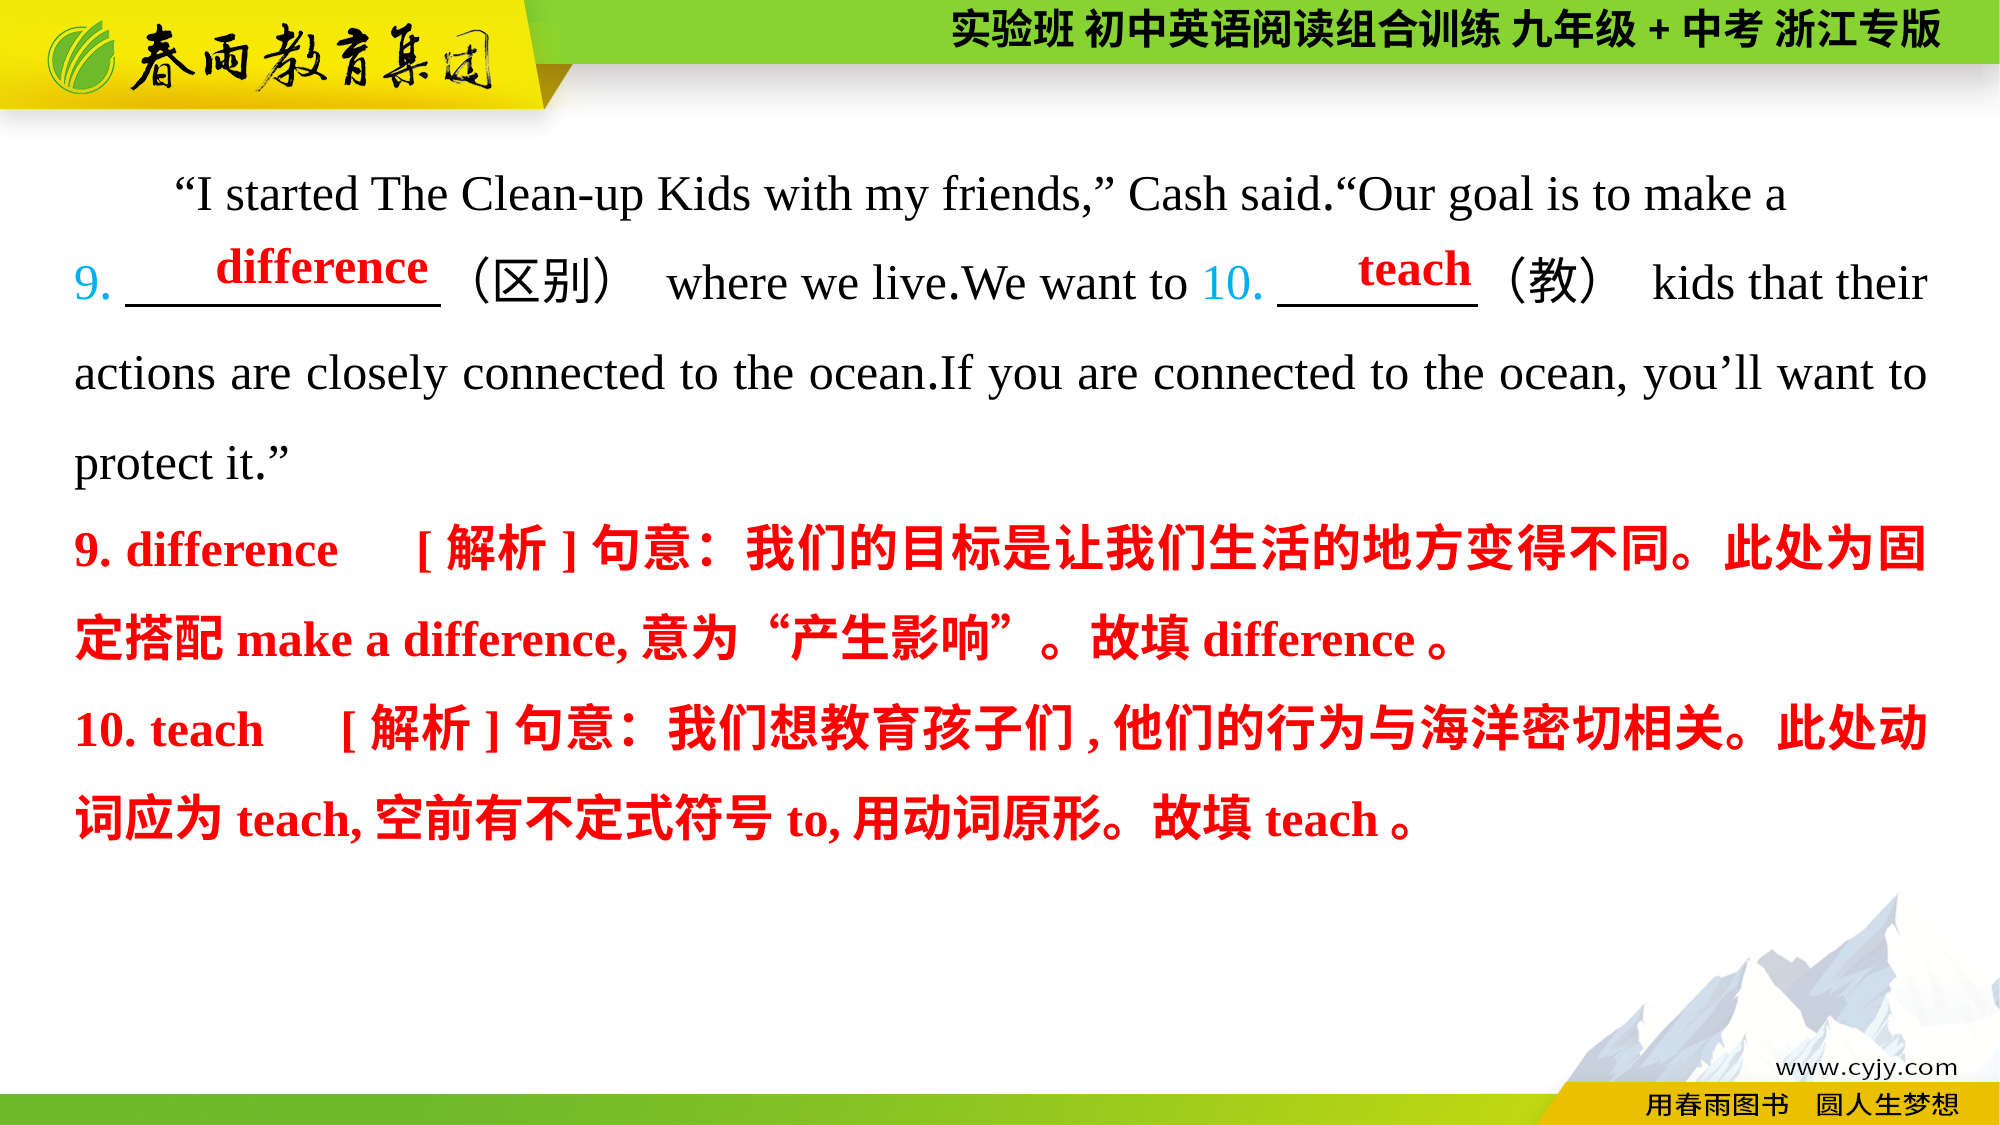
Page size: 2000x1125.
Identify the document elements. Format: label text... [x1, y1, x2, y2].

picture [0, 0, 2000, 1125]
text_box 9. difference [解析]句意：我们的目标是让我们生活的地方变得不同。此处为固定搭配make a difference,意为“产生影响”。故填difference。 10. teach [解析]句意：我们想教育孩子们,他们的行为与海洋密切相关。此处动词应为teach,空前有不定式符号to,用动词原形。故填teach。 [59, 478, 1944, 854]
list “I started The Clean-up Kids with my friends,” Cash said.“Our goal is to make a 9. （区别） where we live.We want to 10. （教） kids that their actions are closely connected to the ocean.If you are connected to the ocean, you’ll want to protect it.” [59, 122, 1944, 478]
text_box teach [1343, 228, 1487, 304]
text_box difference [200, 225, 444, 301]
